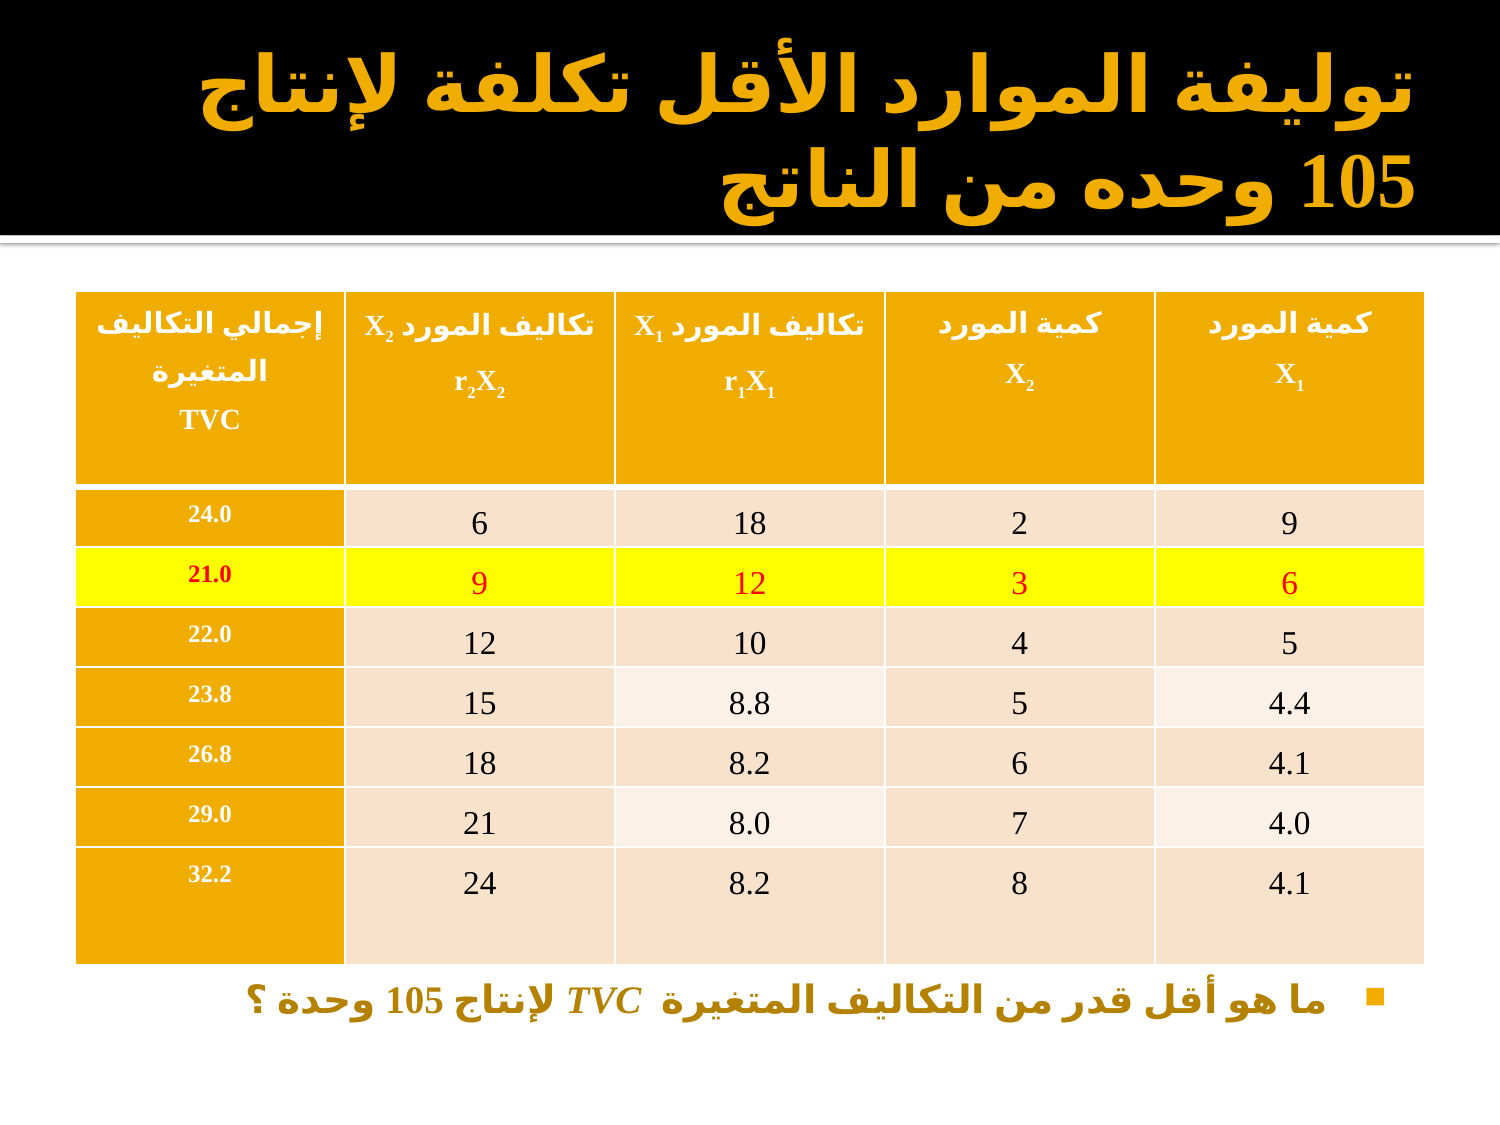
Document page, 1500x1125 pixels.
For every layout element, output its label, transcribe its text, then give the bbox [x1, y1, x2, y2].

table_cell 4.4 [1156, 668, 1424, 726]
table_cell 21 [346, 788, 614, 846]
table_cell 15 [346, 668, 614, 726]
table_cell 26.8 [76, 728, 344, 786]
table_cell 6 [1156, 548, 1424, 606]
table_cell 8.0 [616, 788, 884, 846]
table_cell 8.2 [616, 848, 884, 964]
table_cell 8 [886, 848, 1154, 964]
table_header كمية المورد X2 [886, 292, 1154, 484]
list ما هو أقل قدر من التكاليف المتغيرة TVC لإنتاج 105 وحدة ؟ [230, 964, 1406, 1071]
table_cell 2 [886, 490, 1154, 546]
table_cell 6 [886, 728, 1154, 786]
table_cell 9 [346, 548, 614, 606]
table_cell 4.1 [1156, 848, 1424, 964]
table_cell 7 [886, 788, 1154, 846]
table_cell 9 [1156, 490, 1424, 546]
table_cell 24.0 [76, 490, 344, 546]
table_cell 4.1 [1156, 728, 1424, 786]
table_cell 10 [616, 608, 884, 666]
table_cell 21.0 [76, 548, 344, 606]
table_cell 32.2 [76, 848, 344, 964]
table_header كمية المورد X1 [1156, 292, 1424, 484]
table_cell 22.0 [76, 608, 344, 666]
table_cell 12 [346, 608, 614, 666]
table_cell 12 [616, 548, 884, 606]
table_cell 5 [1156, 608, 1424, 666]
table_cell 6 [346, 490, 614, 546]
table_header تكاليف المورد X2 r2X2 [346, 292, 614, 484]
table_cell 8.8 [616, 668, 884, 726]
table_header إجمالي التكاليف المتغيرة TVC [76, 292, 344, 484]
table_cell 8.2 [616, 728, 884, 786]
table_cell 18 [616, 490, 884, 546]
table_cell 5 [886, 668, 1154, 726]
table_cell 23.8 [76, 668, 344, 726]
table_cell 4.0 [1156, 788, 1424, 846]
table_cell 18 [346, 728, 614, 786]
table_cell 29.0 [76, 788, 344, 846]
table_cell 4 [886, 608, 1154, 666]
table_header تكاليف المورد X1 r1X1 [616, 292, 884, 484]
title توليفة الموارد الأقل تكلفة لإنتاج 105 وحده من الناتج [75, 25, 1425, 231]
table_cell 3 [886, 548, 1154, 606]
table_cell 24 [346, 848, 614, 964]
